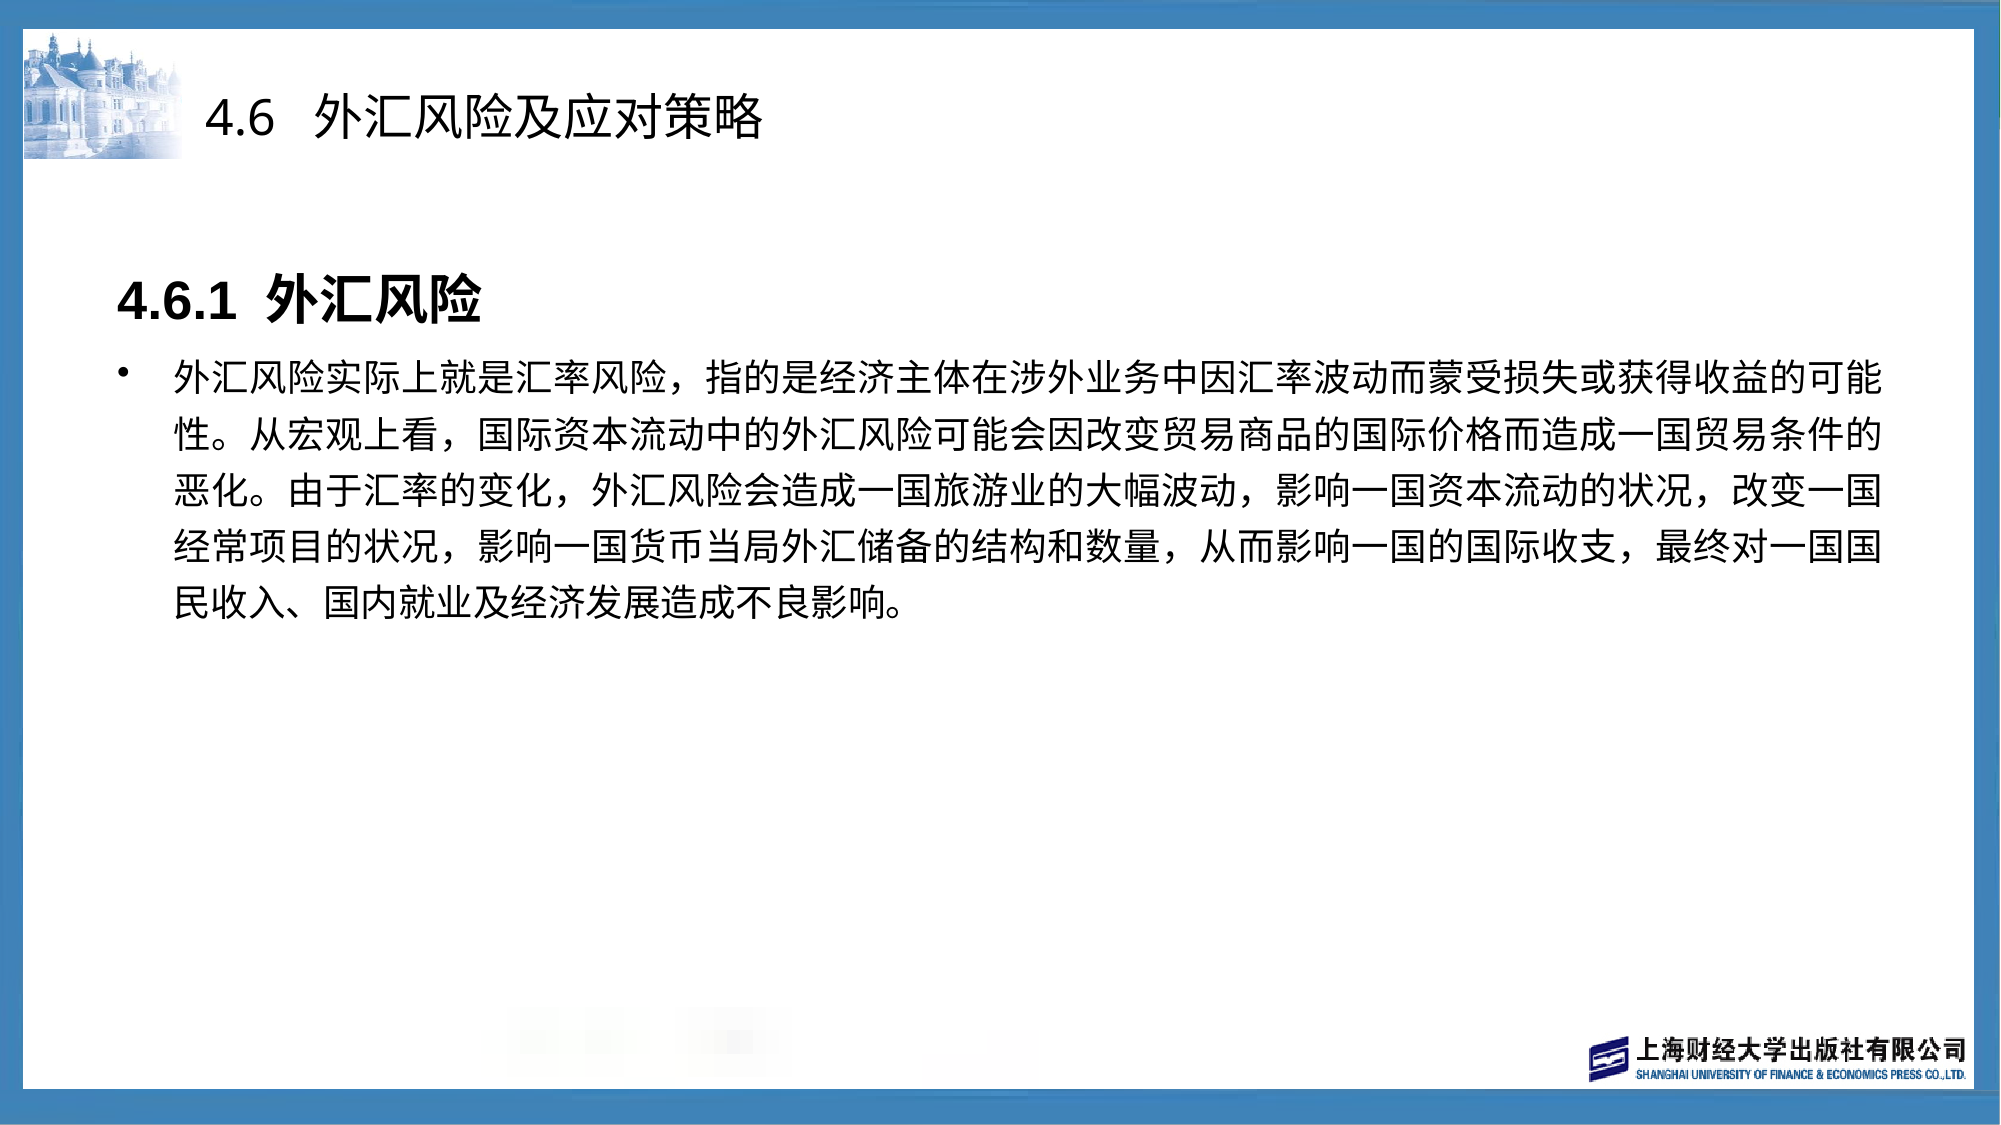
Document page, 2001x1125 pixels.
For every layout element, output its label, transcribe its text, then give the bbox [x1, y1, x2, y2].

picture [0, 0, 2001, 1125]
title 4.6 外汇风险及应对策略 [190, 64, 1547, 168]
list 4.6.1 外汇风险 外汇风险实际上就是汇率风险，指的是经济主体在涉外业务中因汇率波动而蒙受损失或获得收益的可能性。从宏观上看，国际资本流动中的外汇风险可能会因改变贸易商品的国际价格而造成一国贸易条件的恶化。由于汇率的变化，外汇风险会造成一国旅游业的大幅波动，影响一国资本流动的状况，改变一国经常项目的状况，影响一国货币当局外汇储备的结构和数量，从而影响一国的国际收支，最终对一国国民收入、国内就业及经济发展造成不良影响。 [102, 241, 1898, 1065]
